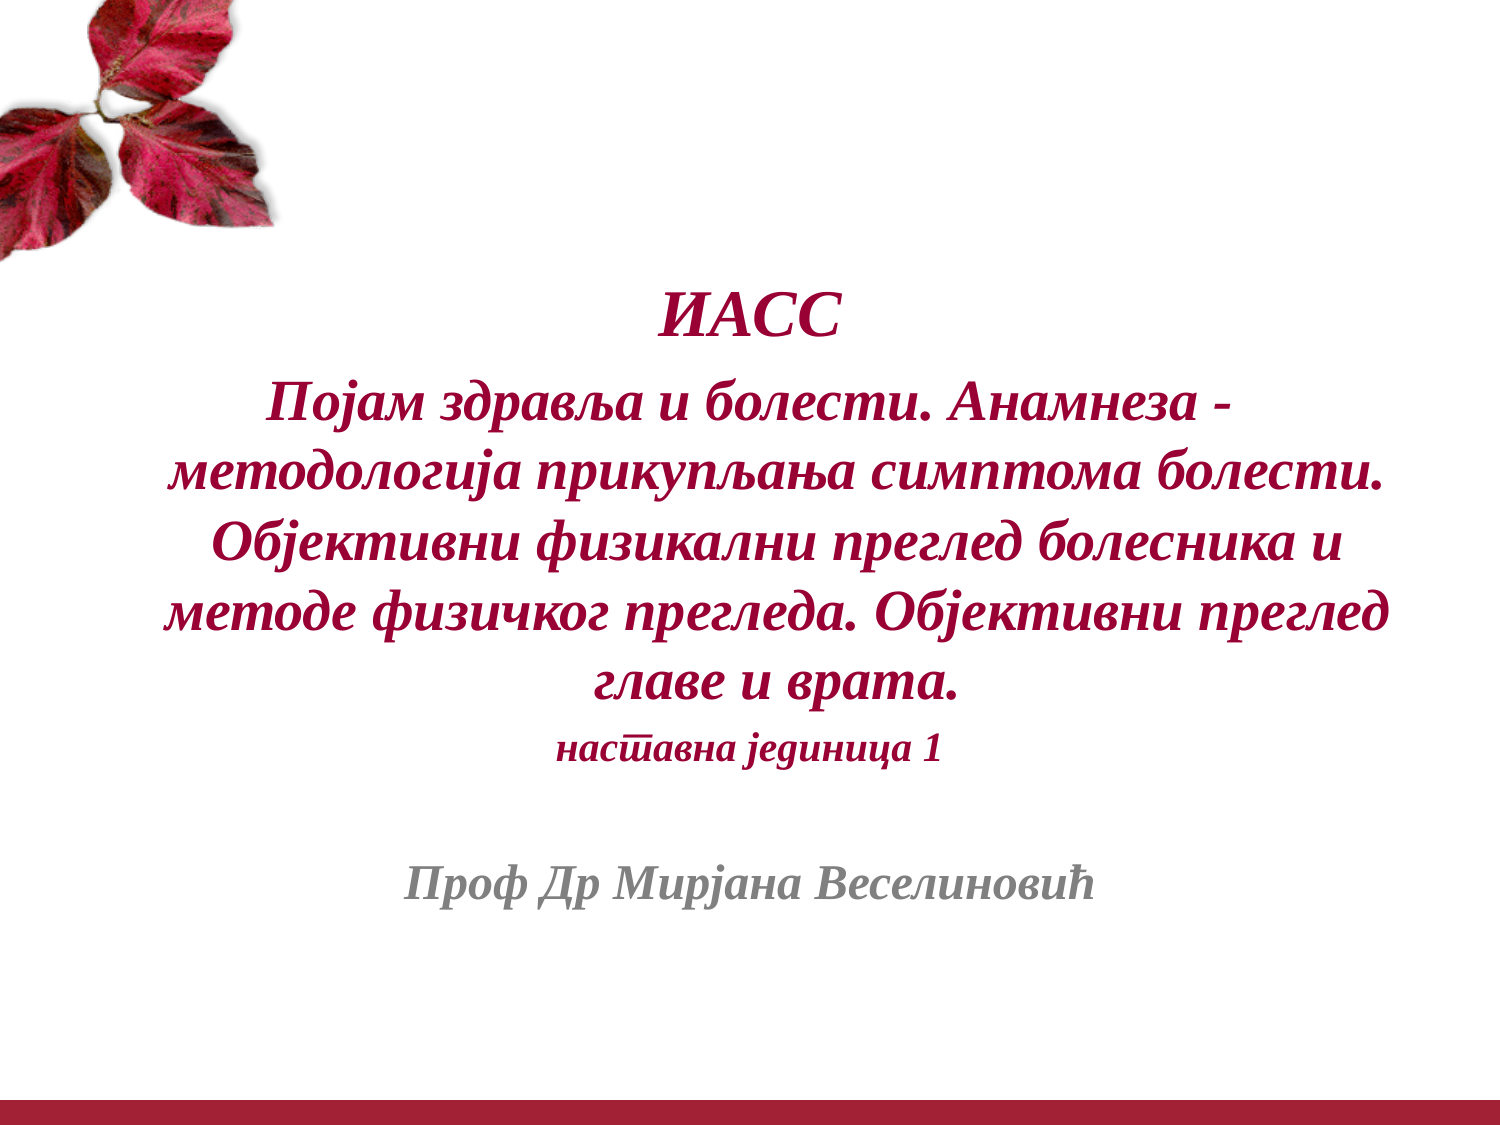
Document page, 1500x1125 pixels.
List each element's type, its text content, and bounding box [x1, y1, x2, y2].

list ИАСС Појам здравља и болести. Анамнеза - методологија прикупљања симптома болести. Објективни физикални преглед болесника и методе физичког прегледа. Објективни преглед главе и врата. наставна јединица 1 Проф Др Мирјана Веселиновић [74, 262, 1426, 1006]
picture [0, 0, 295, 273]
